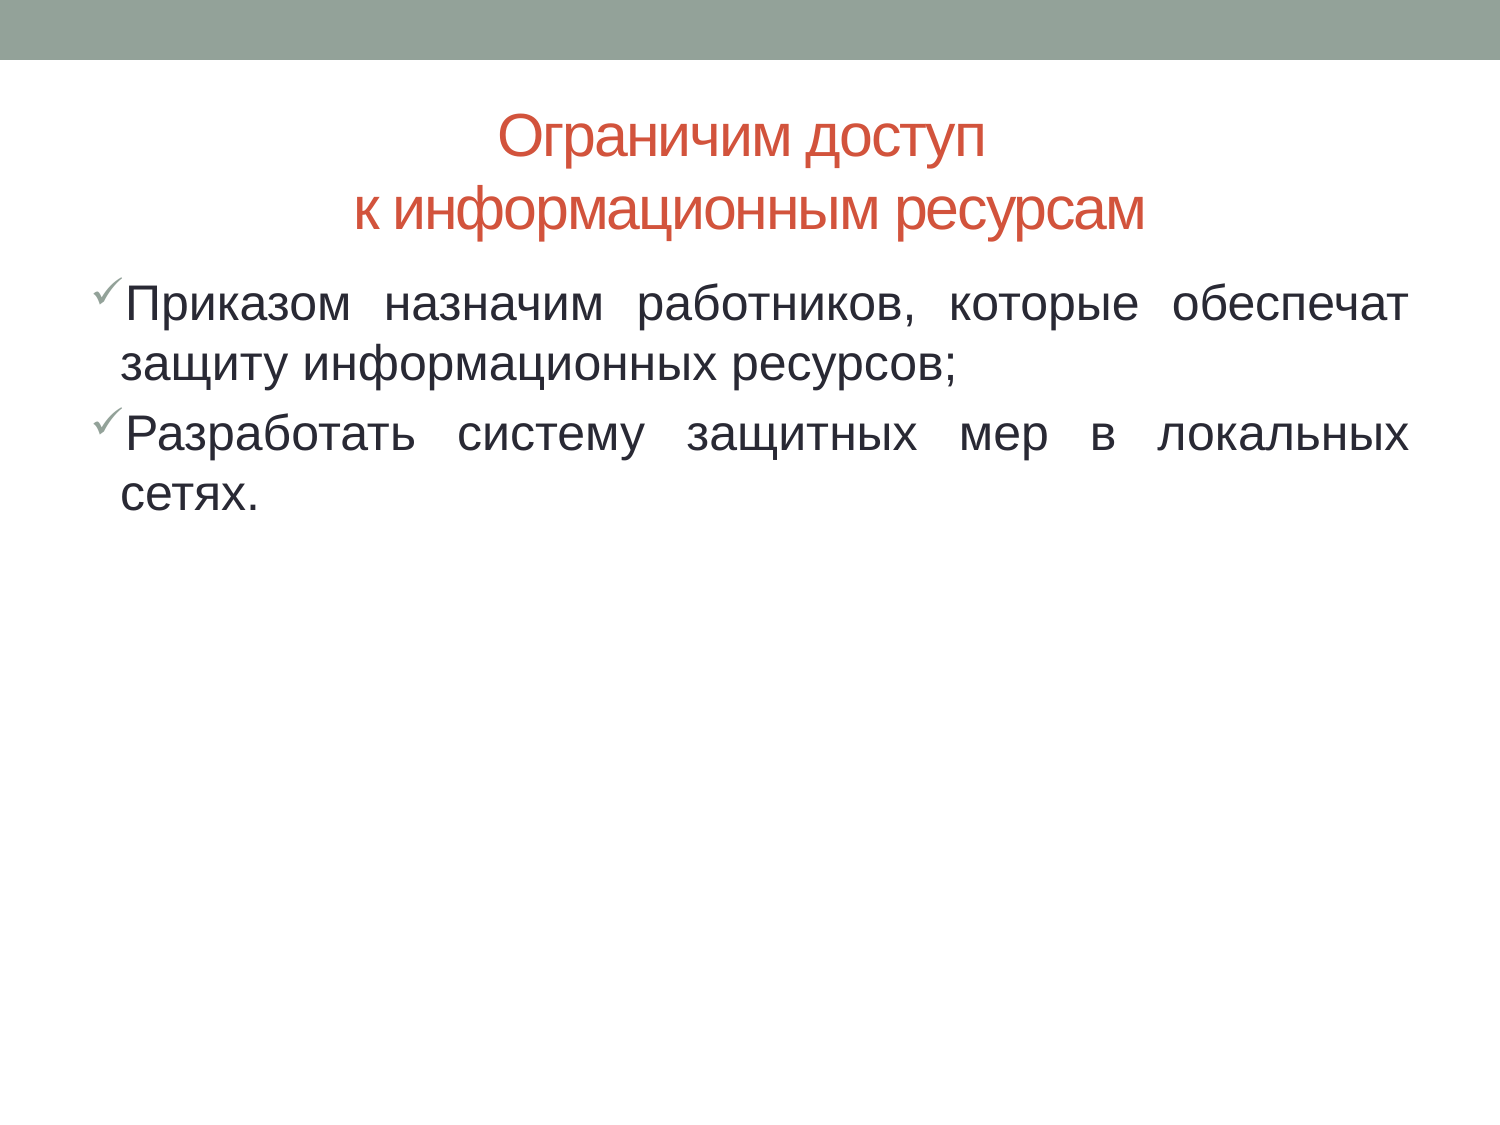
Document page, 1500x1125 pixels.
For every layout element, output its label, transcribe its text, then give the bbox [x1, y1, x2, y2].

list Приказом назначим работников, которые обеспечат защиту информационных ресурсов; Разработать систему защитных мер в локальных сетях. [75, 262, 1425, 1063]
title Ограничим доступ к информационным ресурсам [75, 87, 1425, 250]
